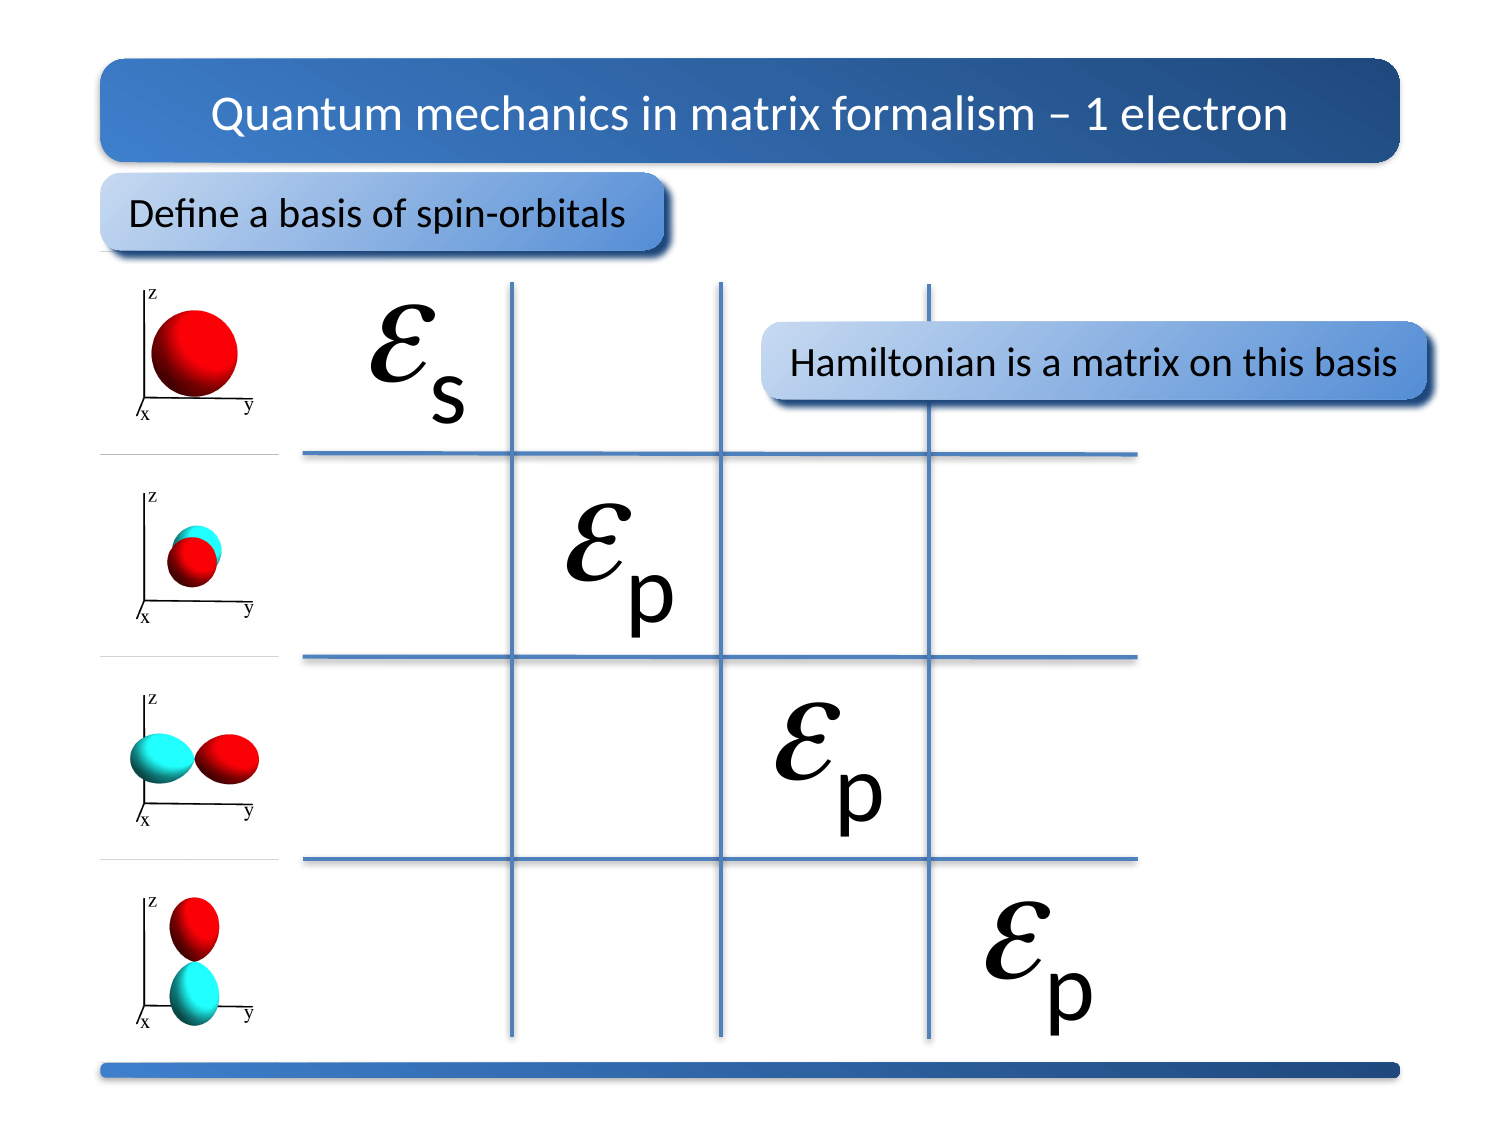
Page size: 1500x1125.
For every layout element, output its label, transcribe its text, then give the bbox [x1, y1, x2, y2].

text_box Quantum mechanics in matrix formalism – 1 electron [99, 58, 1401, 164]
text_box [99, 1062, 1401, 1079]
picture [100, 250, 280, 1064]
text_box Define a basis of spin-orbitals [99, 172, 665, 251]
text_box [302, 207, 1427, 1040]
